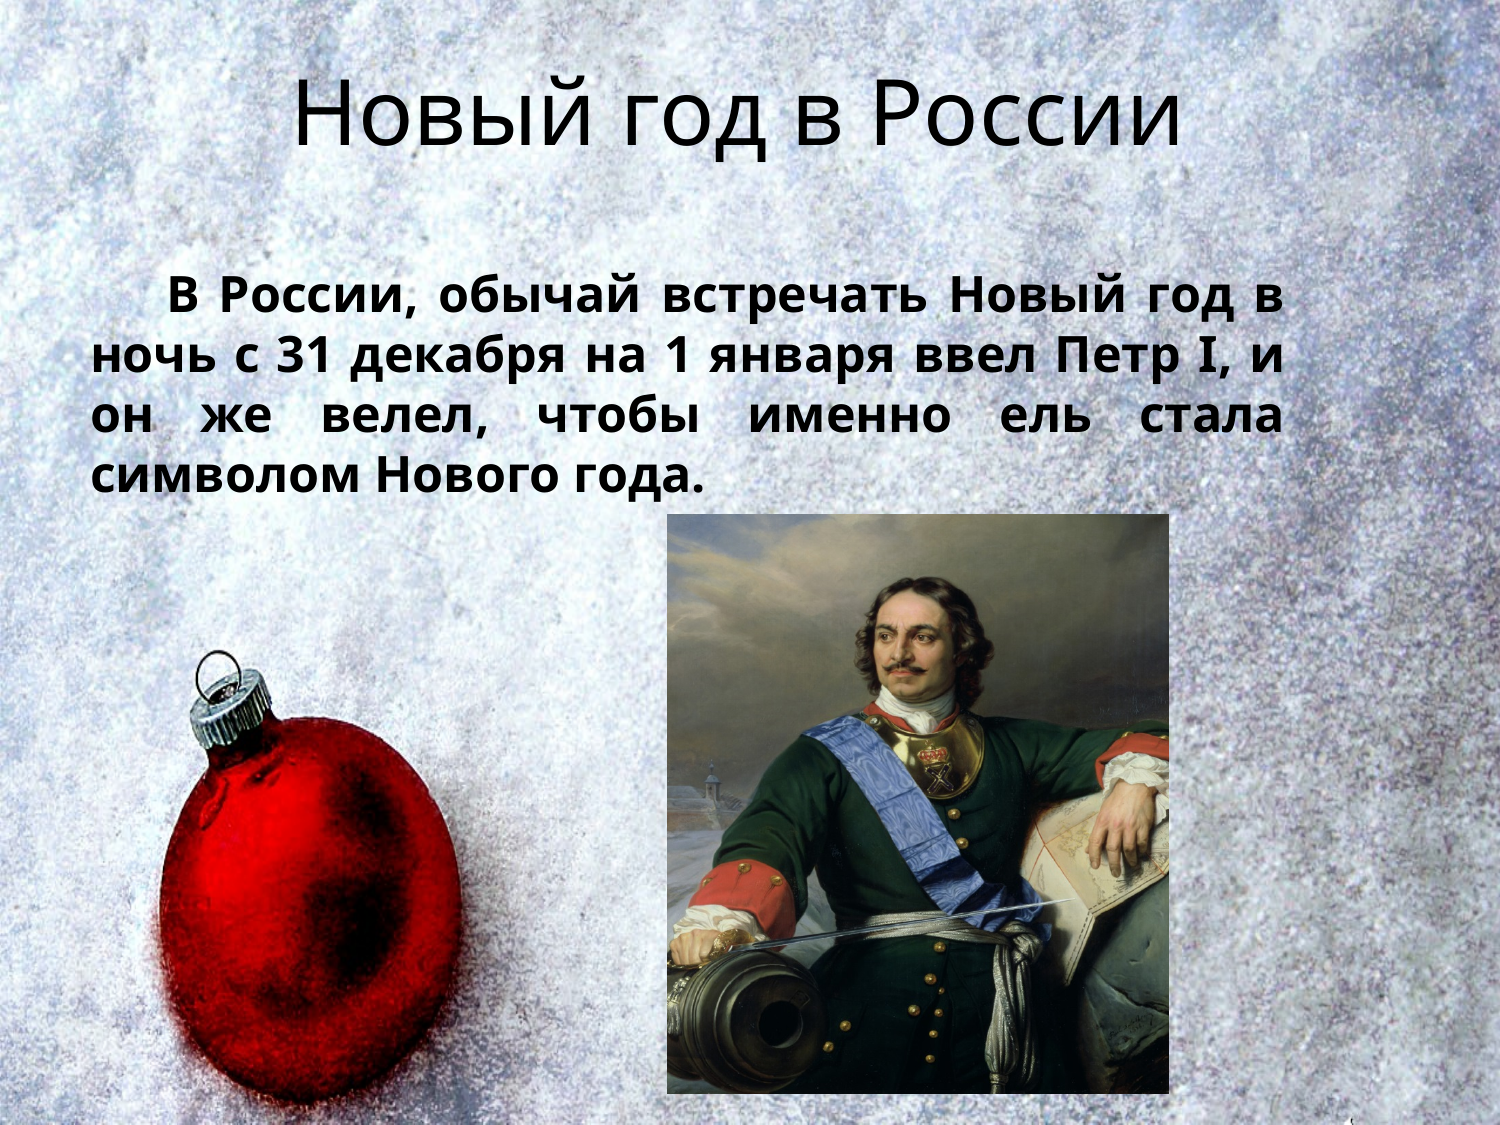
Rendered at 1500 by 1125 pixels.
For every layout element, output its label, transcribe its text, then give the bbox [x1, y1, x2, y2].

list В России, обычай встречать Новый год в ночь с 31 декабря на 1 января ввел Петр I, и он же велел, чтобы именно ель стала символом Нового года. [75, 255, 1301, 516]
title Новый год в России [75, 45, 1425, 233]
picture [0, 0, 1500, 1125]
